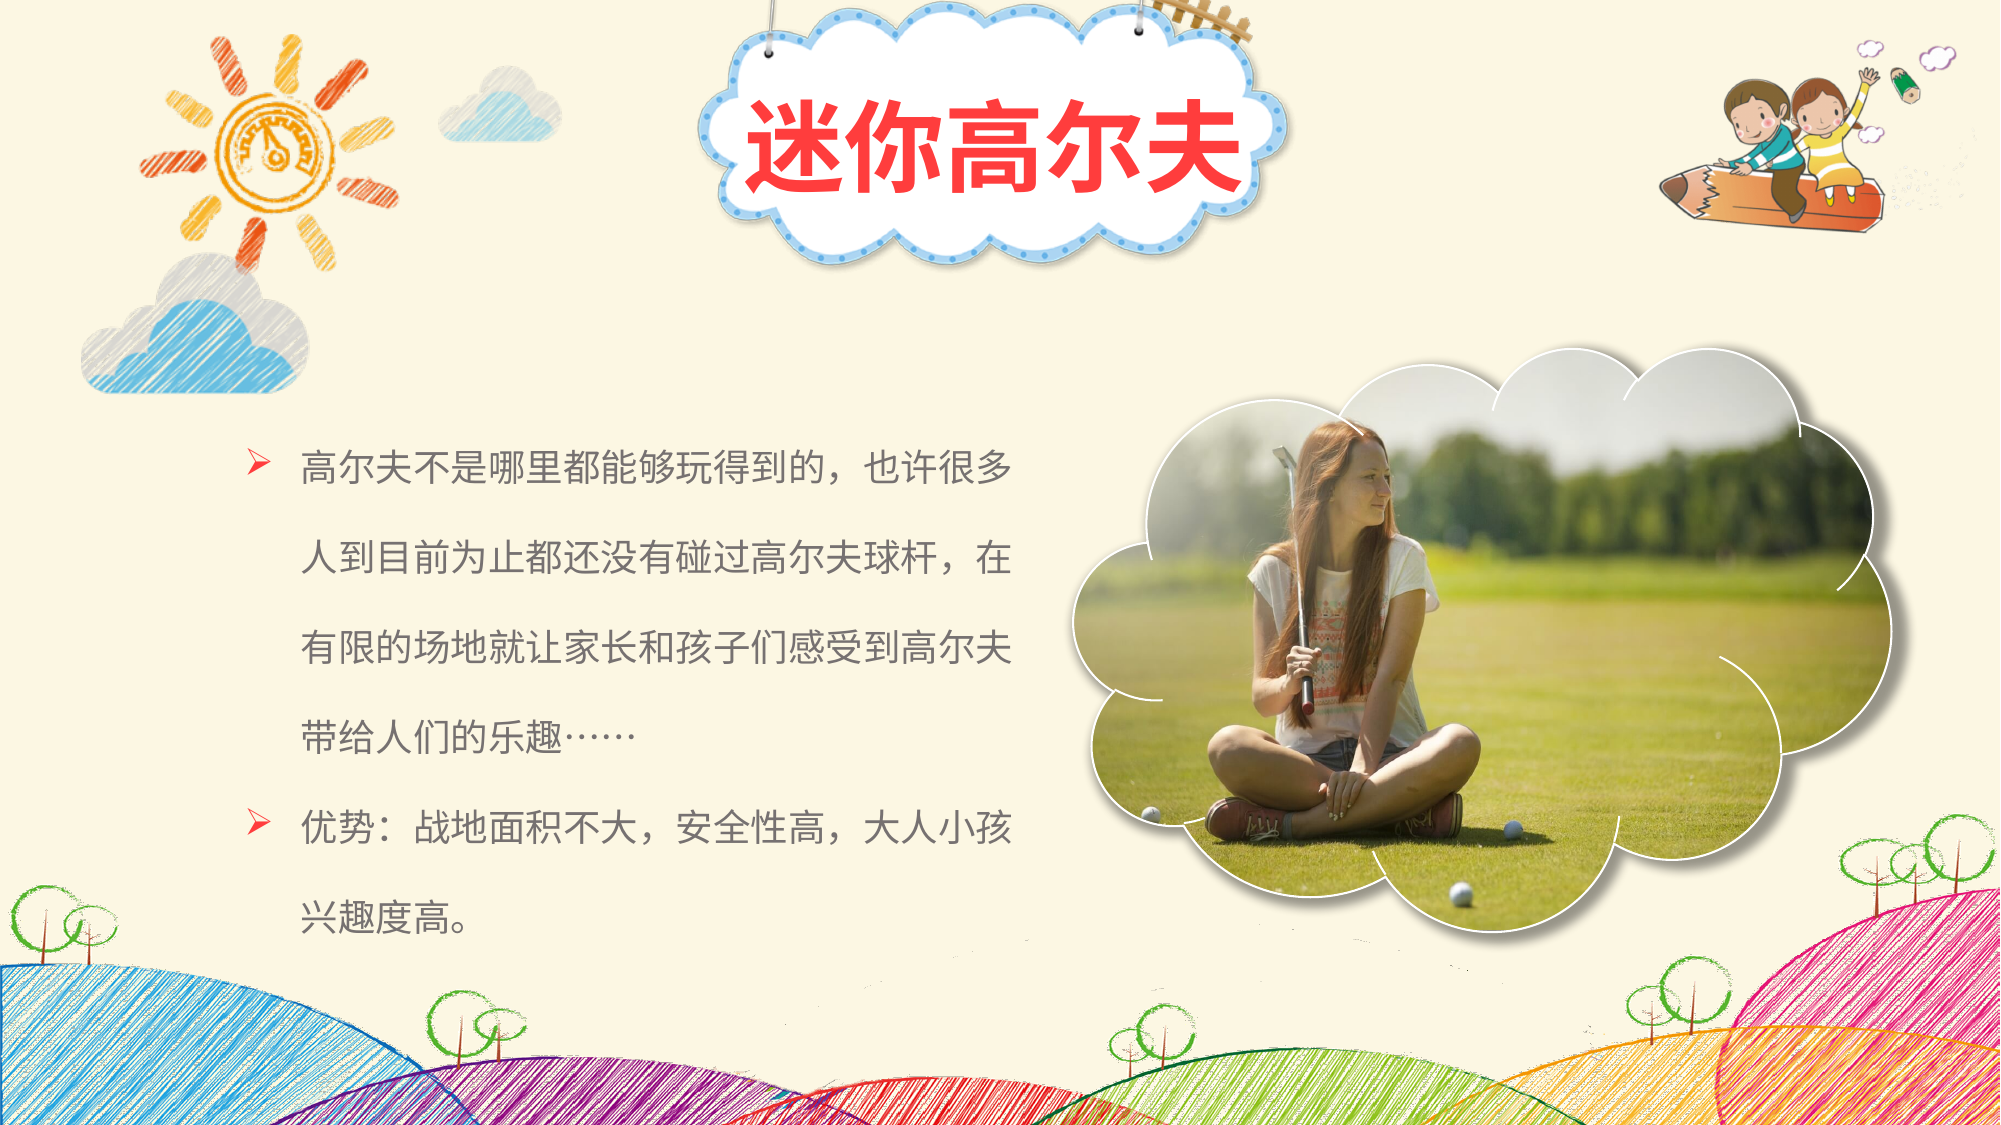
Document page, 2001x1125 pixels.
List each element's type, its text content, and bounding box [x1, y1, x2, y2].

picture [1602, 0, 2001, 304]
text_box [1072, 347, 1893, 934]
picture [684, 0, 1308, 311]
picture [81, 34, 563, 395]
text_box 高尔夫不是哪里都能够玩得到的，也许很多人到目前为止都还没有碰过高尔夫球杆，在有限的场地就让家长和孩子们感受到高尔夫带给人们的乐趣…… 优势：战地面积不大，安全性高，大人小孩兴趣度高。 [214, 391, 1032, 1037]
text_box 迷你高尔夫 [730, 3, 1333, 226]
picture [0, 813, 2000, 1125]
